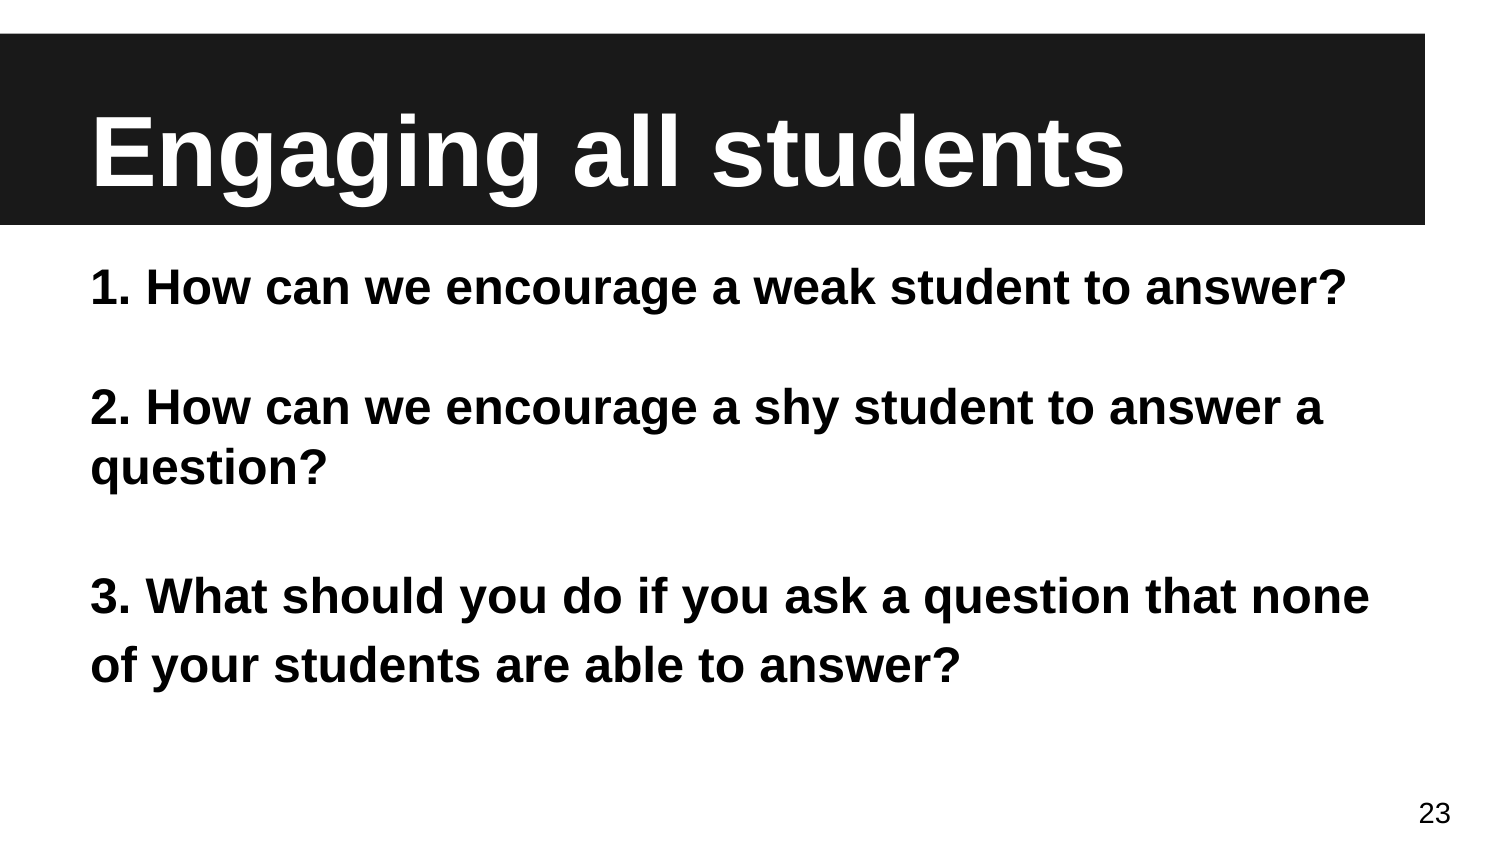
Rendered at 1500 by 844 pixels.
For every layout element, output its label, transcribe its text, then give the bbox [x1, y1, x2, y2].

title Engaging all students [75, 33, 1425, 221]
list 1. How can we encourage a weak student to answer? 2. How can we encourage a shy student to answer a question? 3. What should you do if you ask a question that none of your students are able to answer? [75, 239, 1425, 808]
slide_number 23 [1403, 779, 1494, 844]
